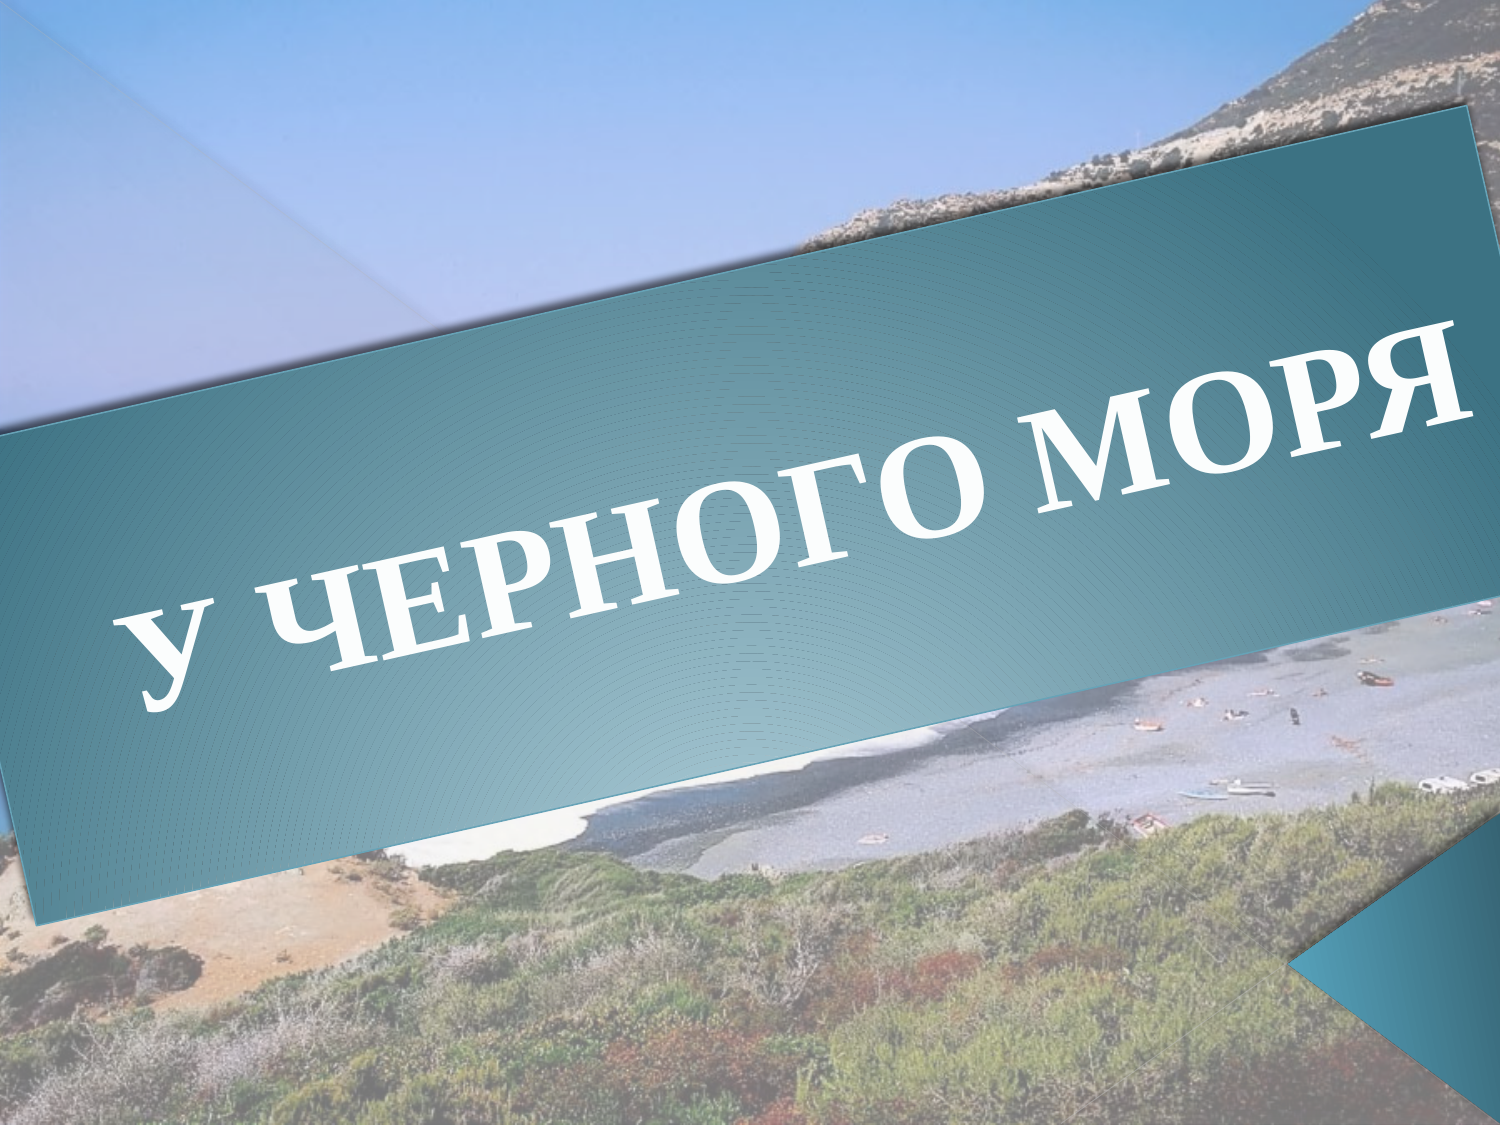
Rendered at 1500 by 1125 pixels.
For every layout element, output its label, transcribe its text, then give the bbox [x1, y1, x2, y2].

title У ЧЕРНОГО МОРЯ [0, 104, 1500, 927]
